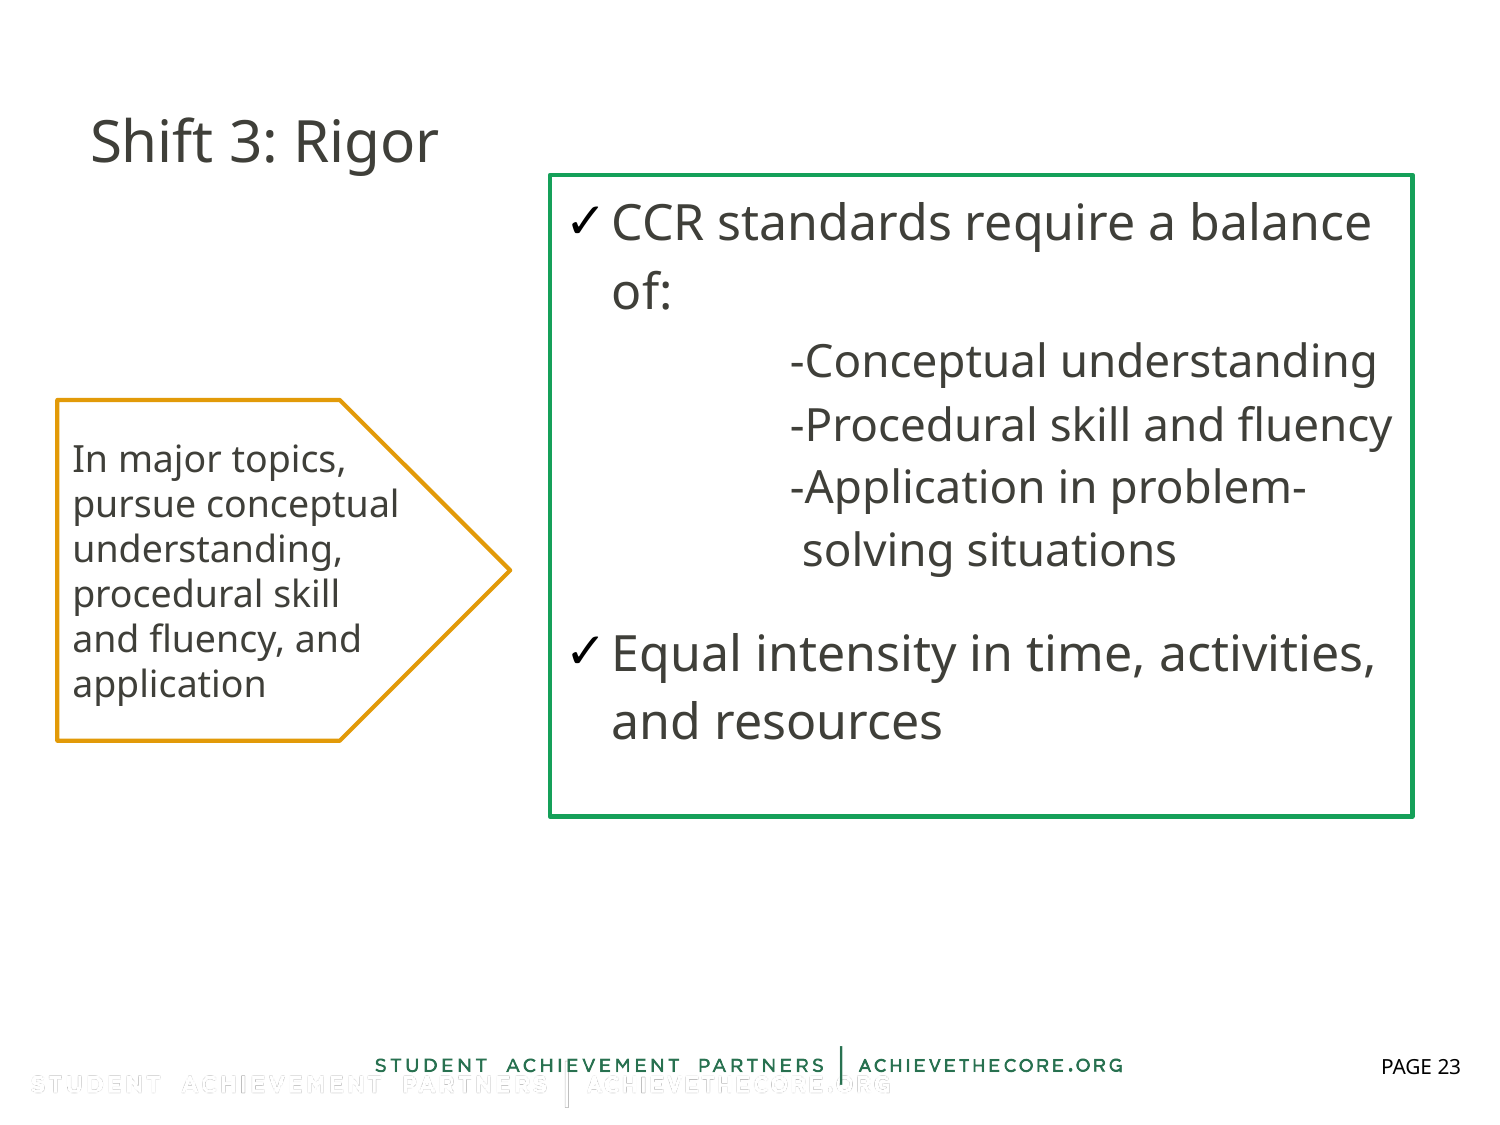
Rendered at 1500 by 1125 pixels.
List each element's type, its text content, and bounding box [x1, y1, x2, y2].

text_box CCR standards require a balance of: -Conceptual understanding -Procedural skill and fluency -Application in problem- solving situations Equal intensity in time, activities, and resources [549, 174, 1413, 817]
picture [375, 1046, 1122, 1085]
title Shift 3: Rigor [75, 45, 1425, 233]
text_box In major topics, pursue conceptual understanding, procedural skill and fluency, and application [57, 399, 511, 741]
